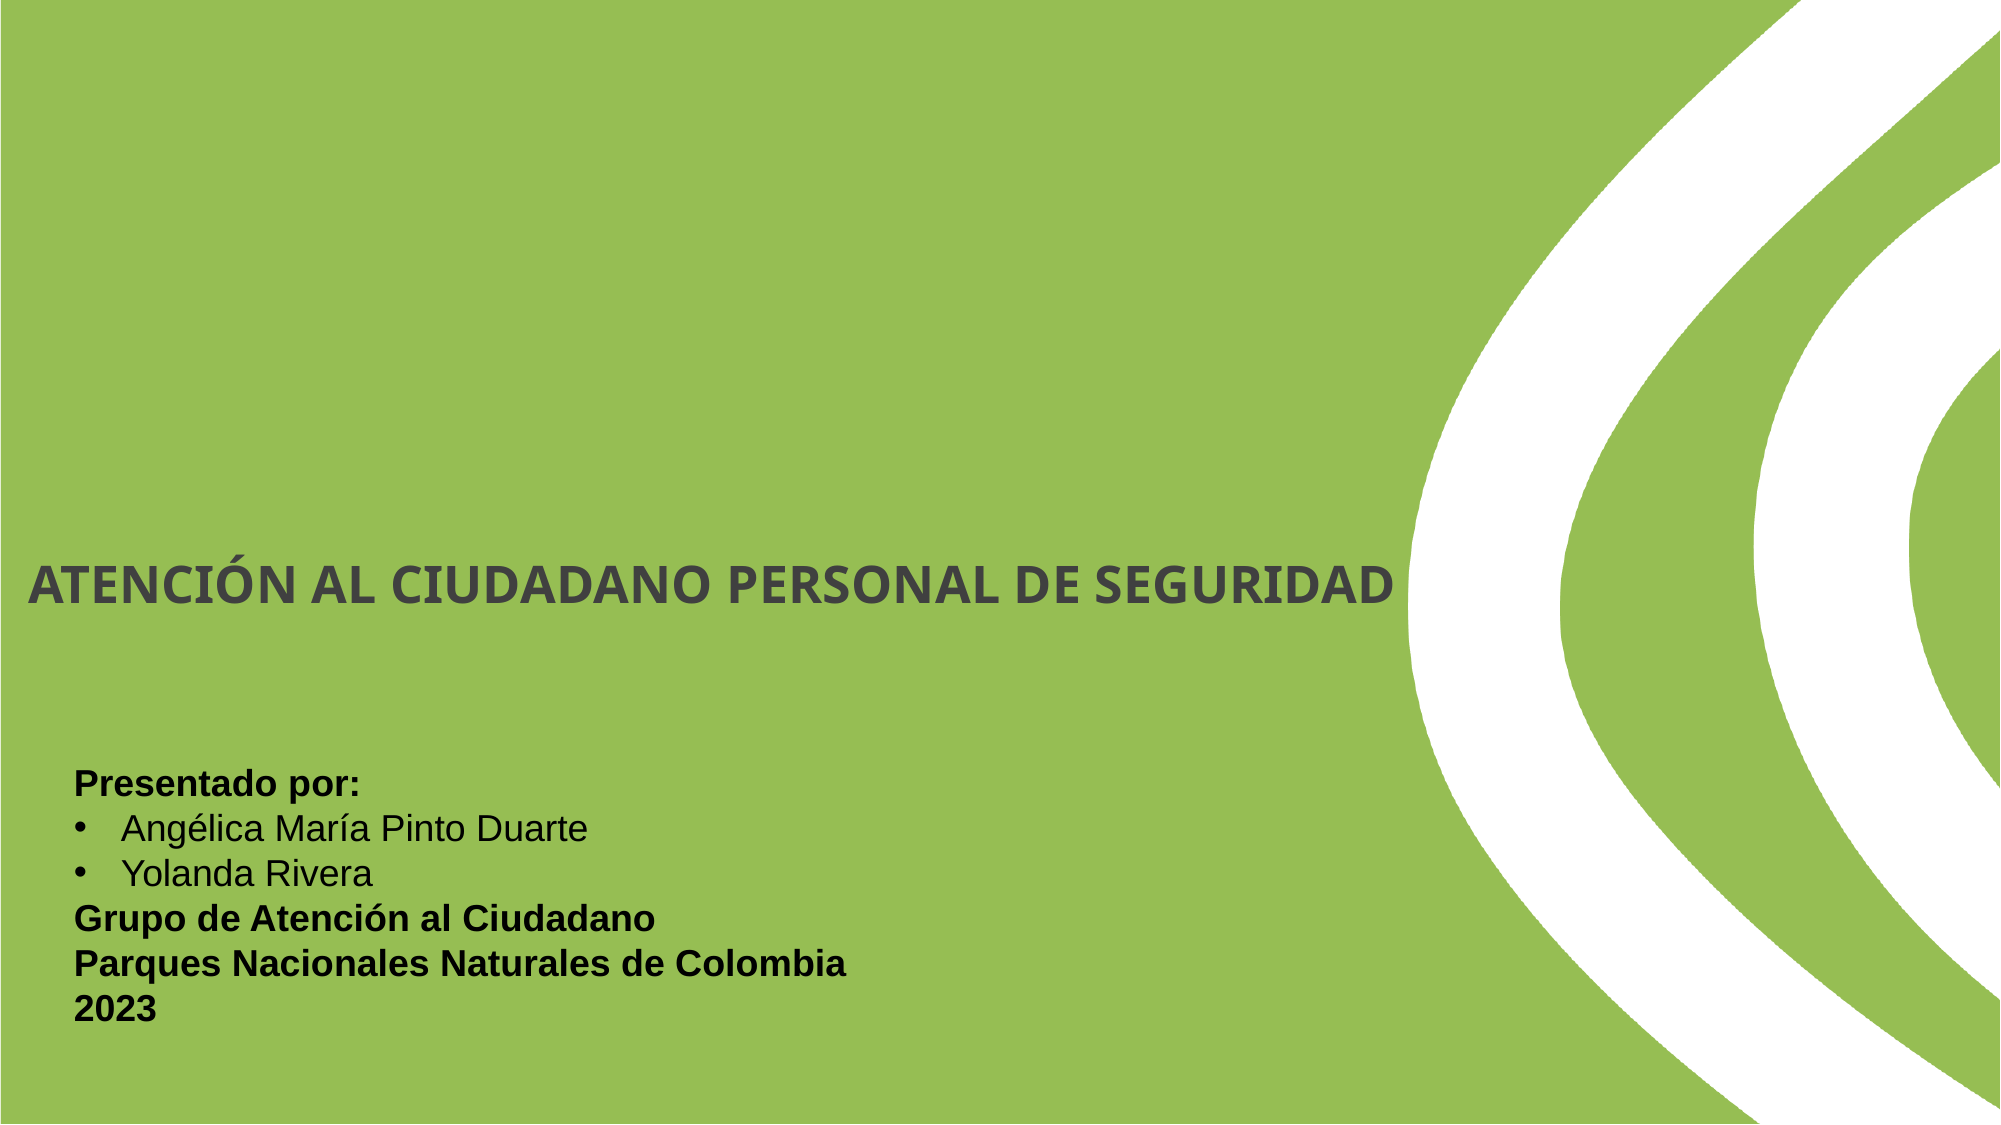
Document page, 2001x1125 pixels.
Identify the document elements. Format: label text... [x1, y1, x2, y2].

text_box Presentado por: Angélica María Pinto Duarte Yolanda Rivera Grupo de Atención al Ciudadano Parques Nacionales Naturales de Colombia 2023 [59, 751, 981, 1037]
picture [0, 0, 2000, 1124]
title ATENCIÓN AL CIUDADANO PERSONAL DE SEGURIDAD [10, 501, 1416, 624]
